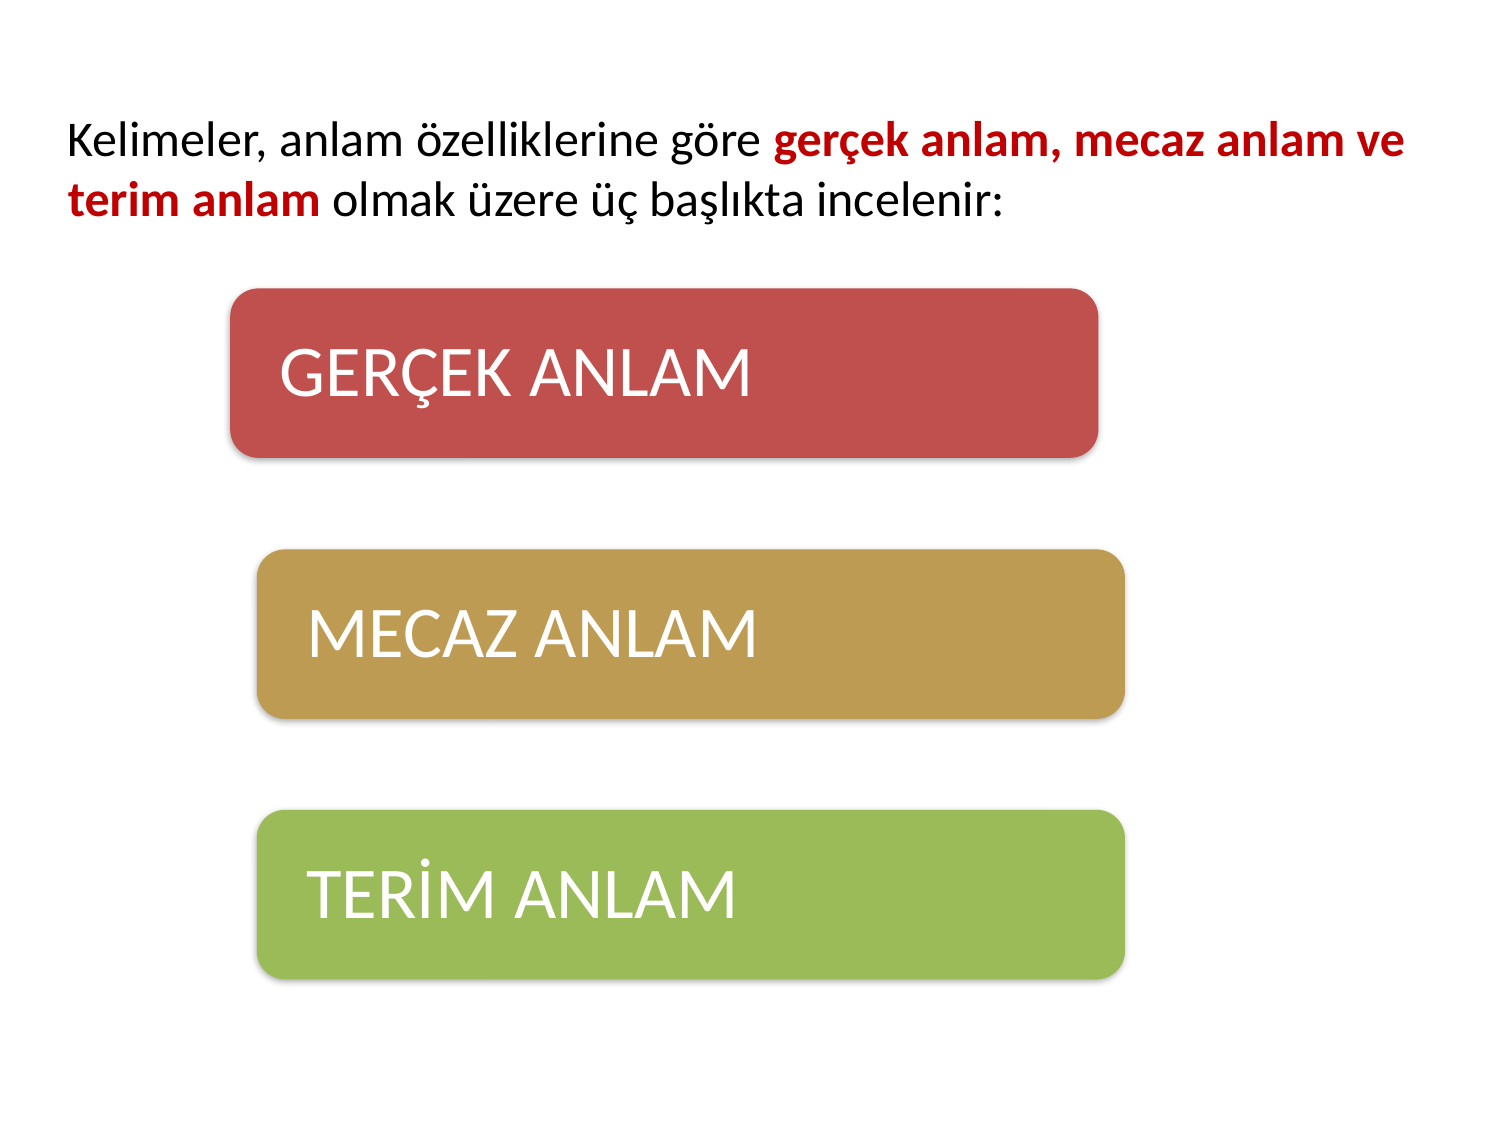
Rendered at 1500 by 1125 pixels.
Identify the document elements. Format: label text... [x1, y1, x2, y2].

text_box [194, 288, 1436, 1041]
text_box Kelimeler, anlam özelliklerine göre gerçek anlam, mecaz anlam ve terim anlam olmak üzere üç başlıkta incelenir: [53, 99, 1471, 234]
